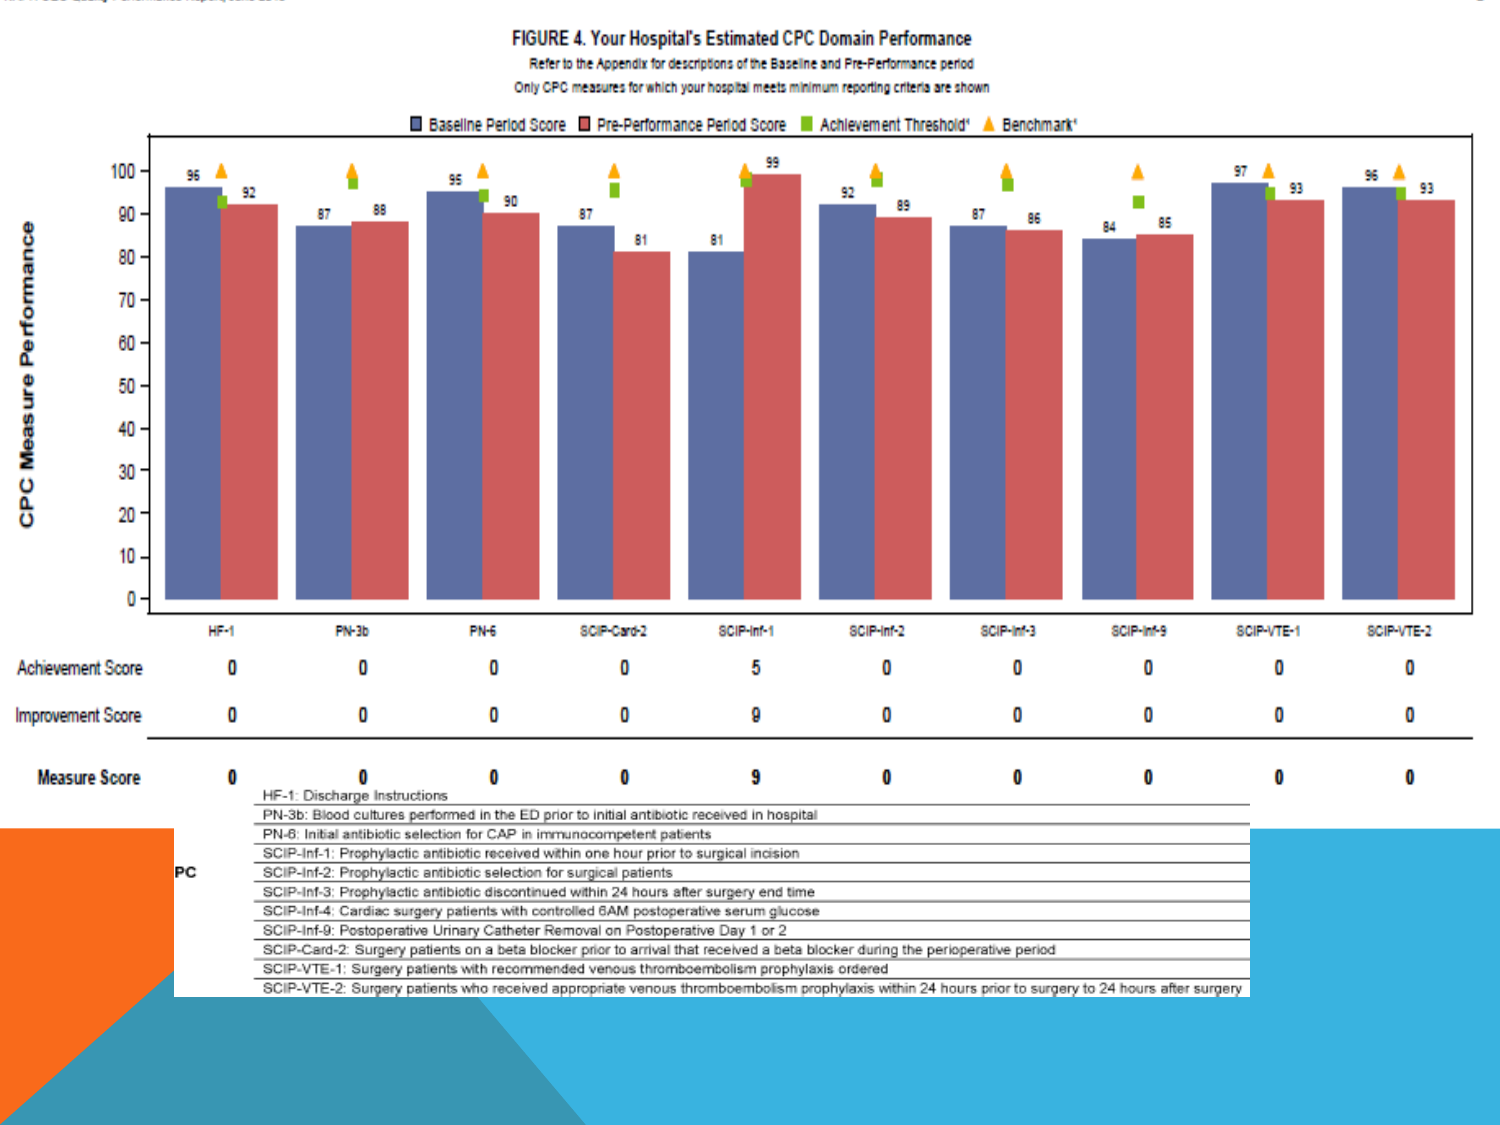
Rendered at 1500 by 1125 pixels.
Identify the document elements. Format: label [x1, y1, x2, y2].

picture [0, 0, 1488, 998]
